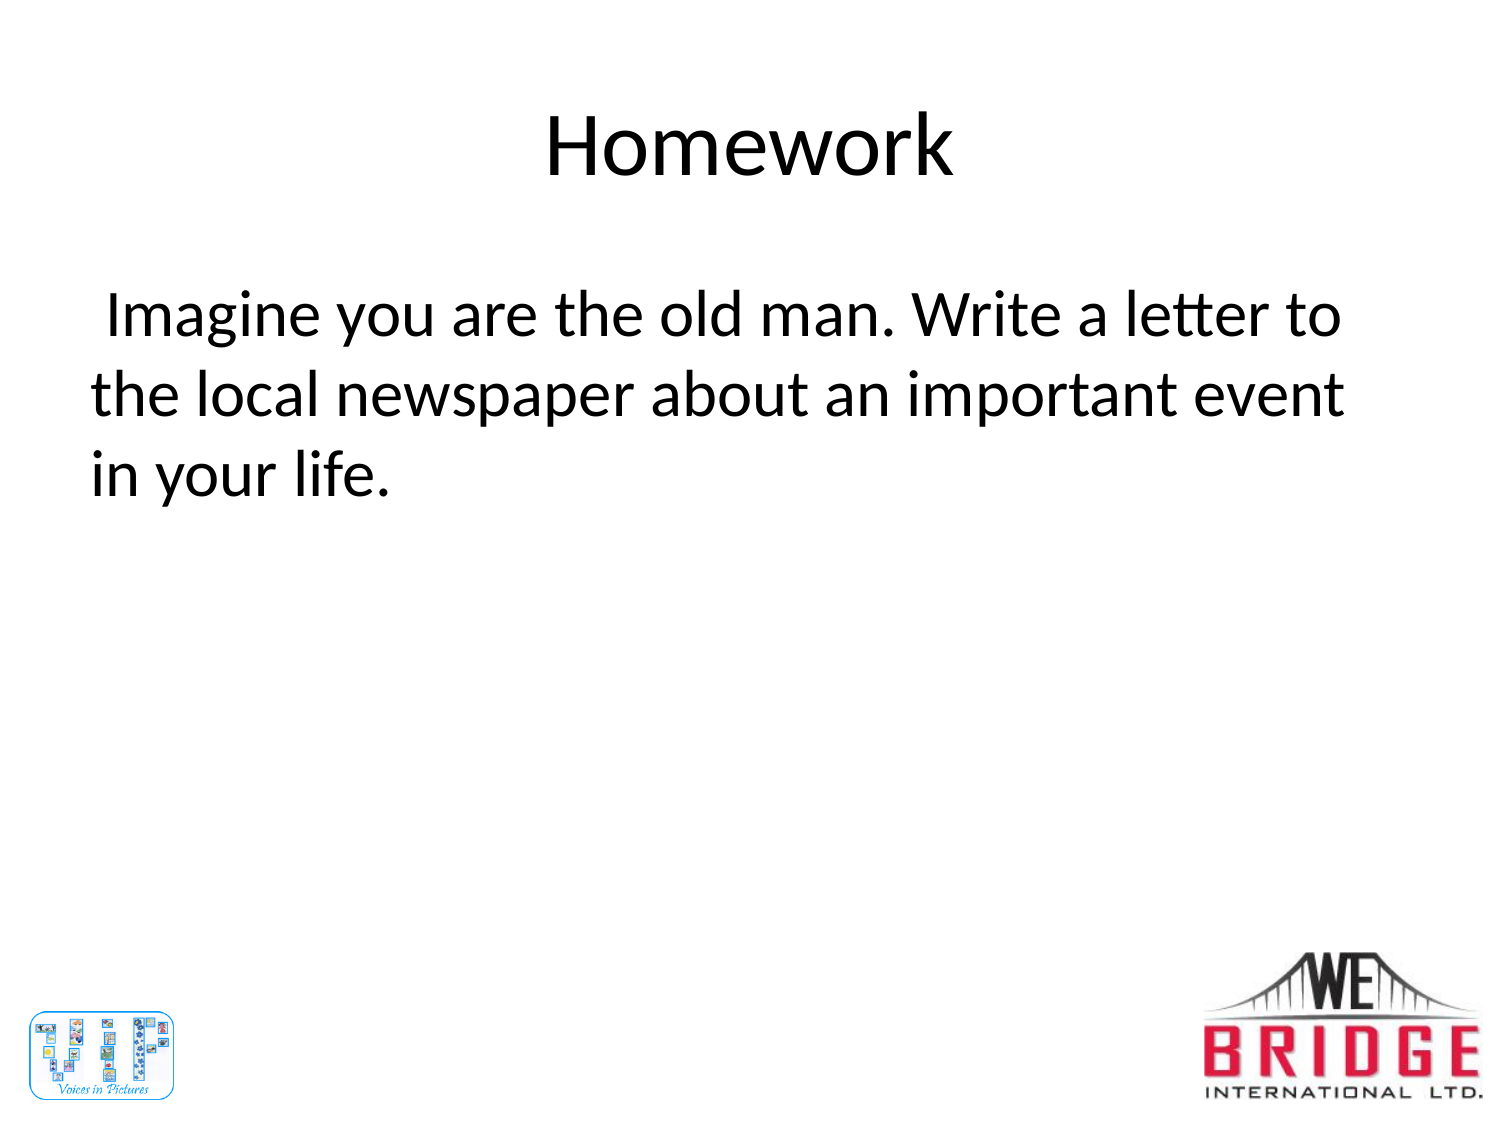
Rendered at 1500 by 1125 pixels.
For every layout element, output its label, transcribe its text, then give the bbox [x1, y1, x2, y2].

picture [29, 1011, 174, 1101]
list Imagine you are the old man. Write a letter to the local newspaper about an important event in your life. [75, 262, 1425, 1005]
title Homework [75, 45, 1425, 233]
picture [1204, 951, 1483, 1101]
